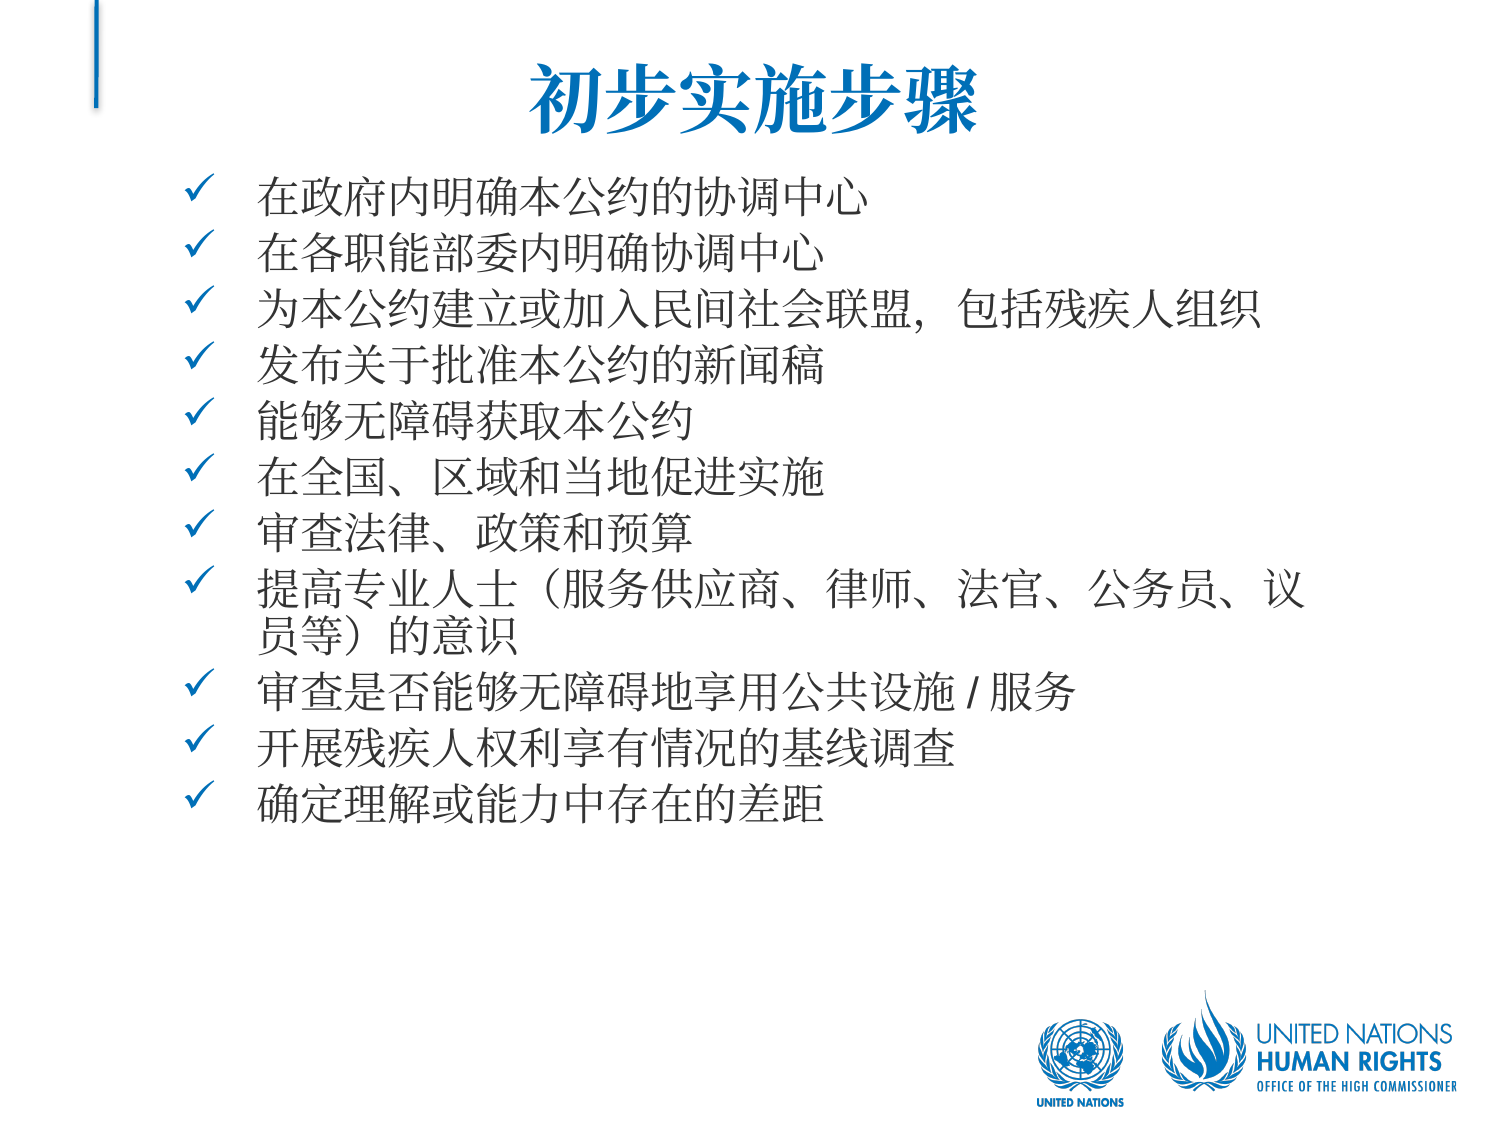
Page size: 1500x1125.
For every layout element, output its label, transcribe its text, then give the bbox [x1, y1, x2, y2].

title 初步实施步骤 [71, 45, 1437, 224]
picture [1037, 990, 1457, 1107]
text_box 在政府内明确本公约的协调中心 在各职能部委内明确协调中心 为本公约建立或加入民间社会联盟，包括残疾人组织 发布关于批准本公约的新闻稿 能够无障碍获取本公约 在全国、区域和当地促进实施 审查法律、政策和预算 提高专业人士（服务供应商、律师、法官、公务员、议员等）的意识 审查是否能够无障碍地享用公共设施/服务 开展残疾人权利享有情况的基线调查 确定理解或能力中存在的差距 [166, 168, 1325, 1021]
